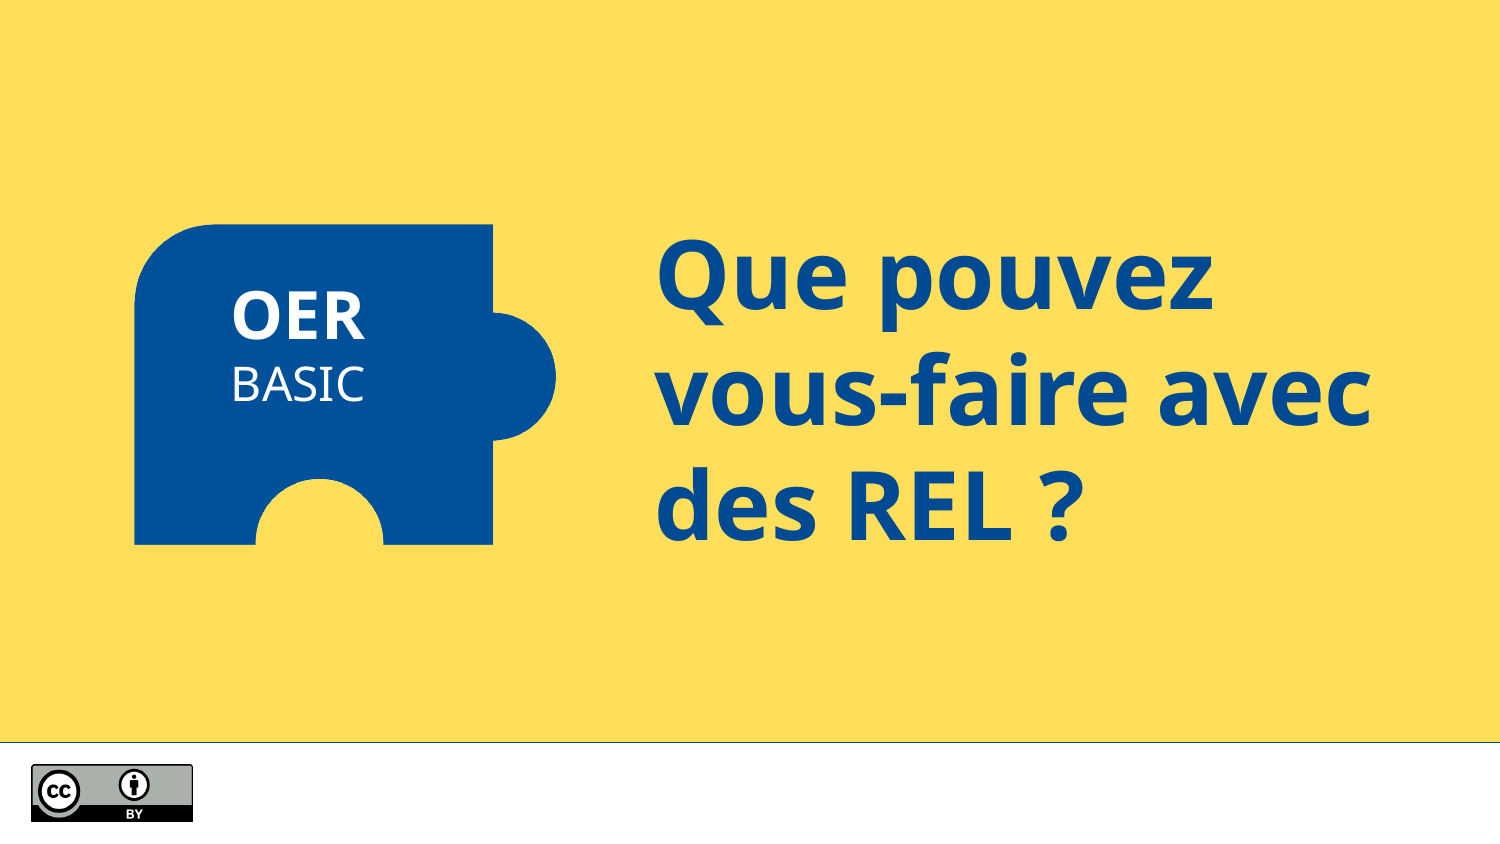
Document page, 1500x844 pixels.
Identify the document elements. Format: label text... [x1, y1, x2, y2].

text_box OER BASIC [560, 258, 862, 426]
picture [133, 224, 556, 545]
text_box [0, 750, 1500, 844]
picture [31, 764, 193, 822]
text_box Que pouvez vous-faire avec des REL ? [639, 199, 1427, 575]
